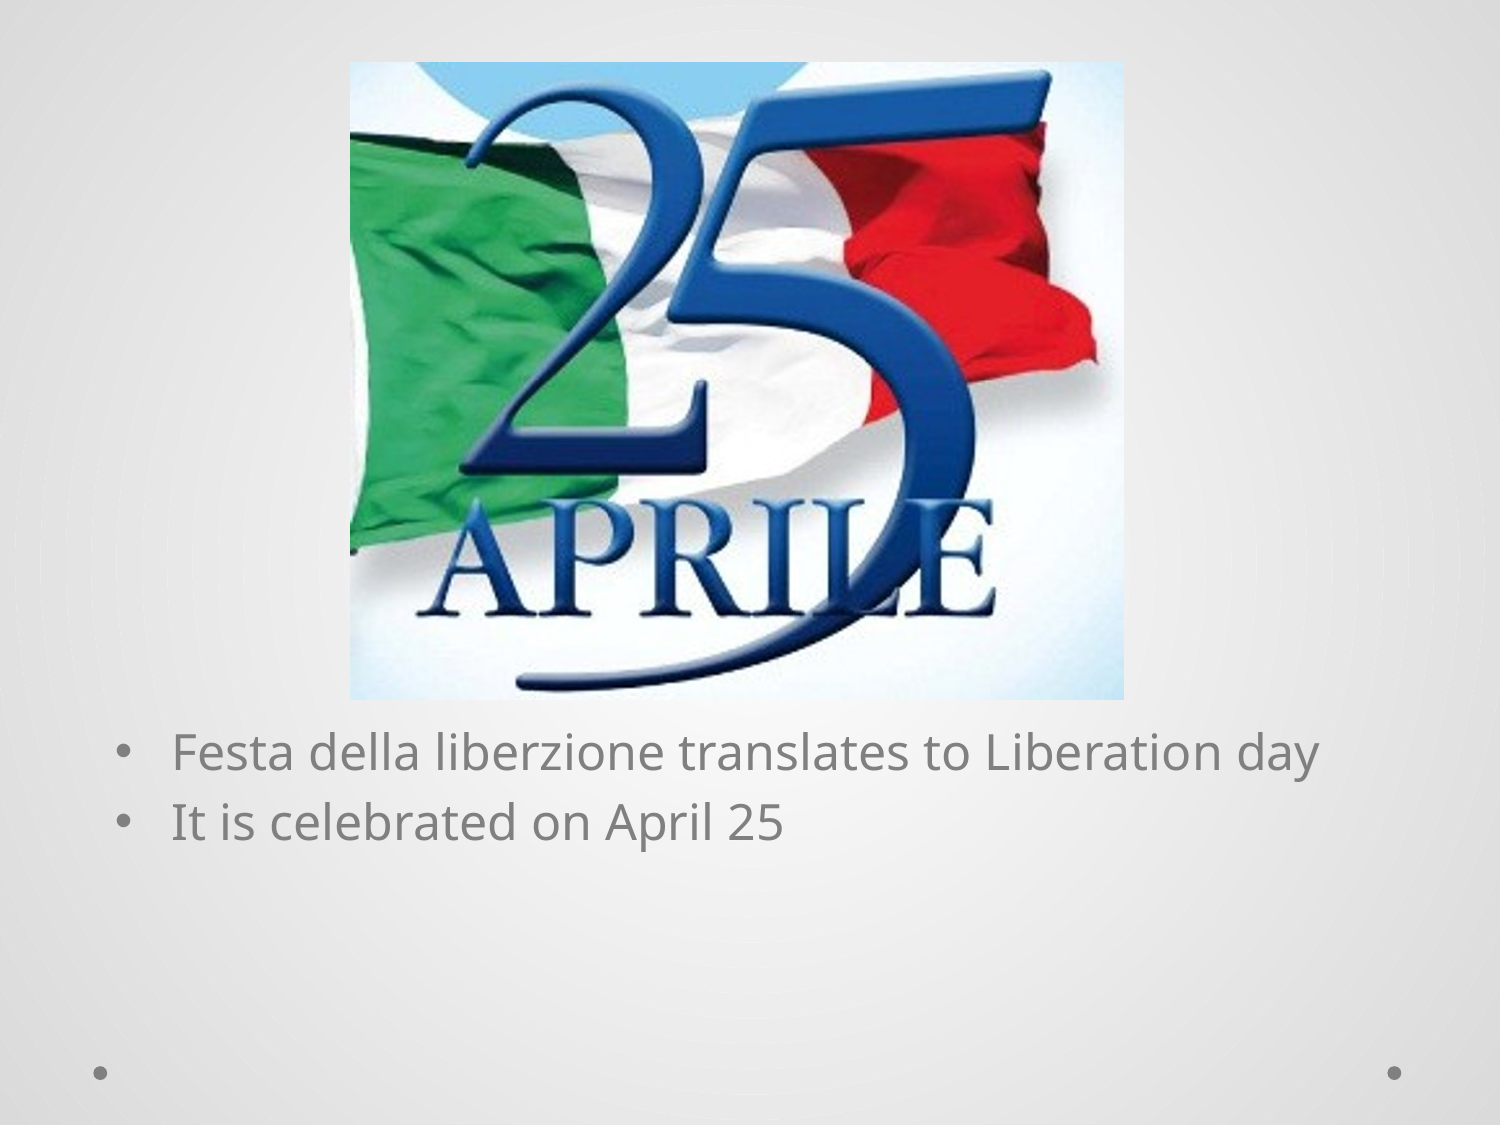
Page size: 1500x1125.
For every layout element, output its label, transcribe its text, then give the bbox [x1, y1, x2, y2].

picture [349, 62, 1125, 701]
list Festa della liberzione translates to Liberation day It is celebrated on April 25 [99, 712, 1425, 1005]
